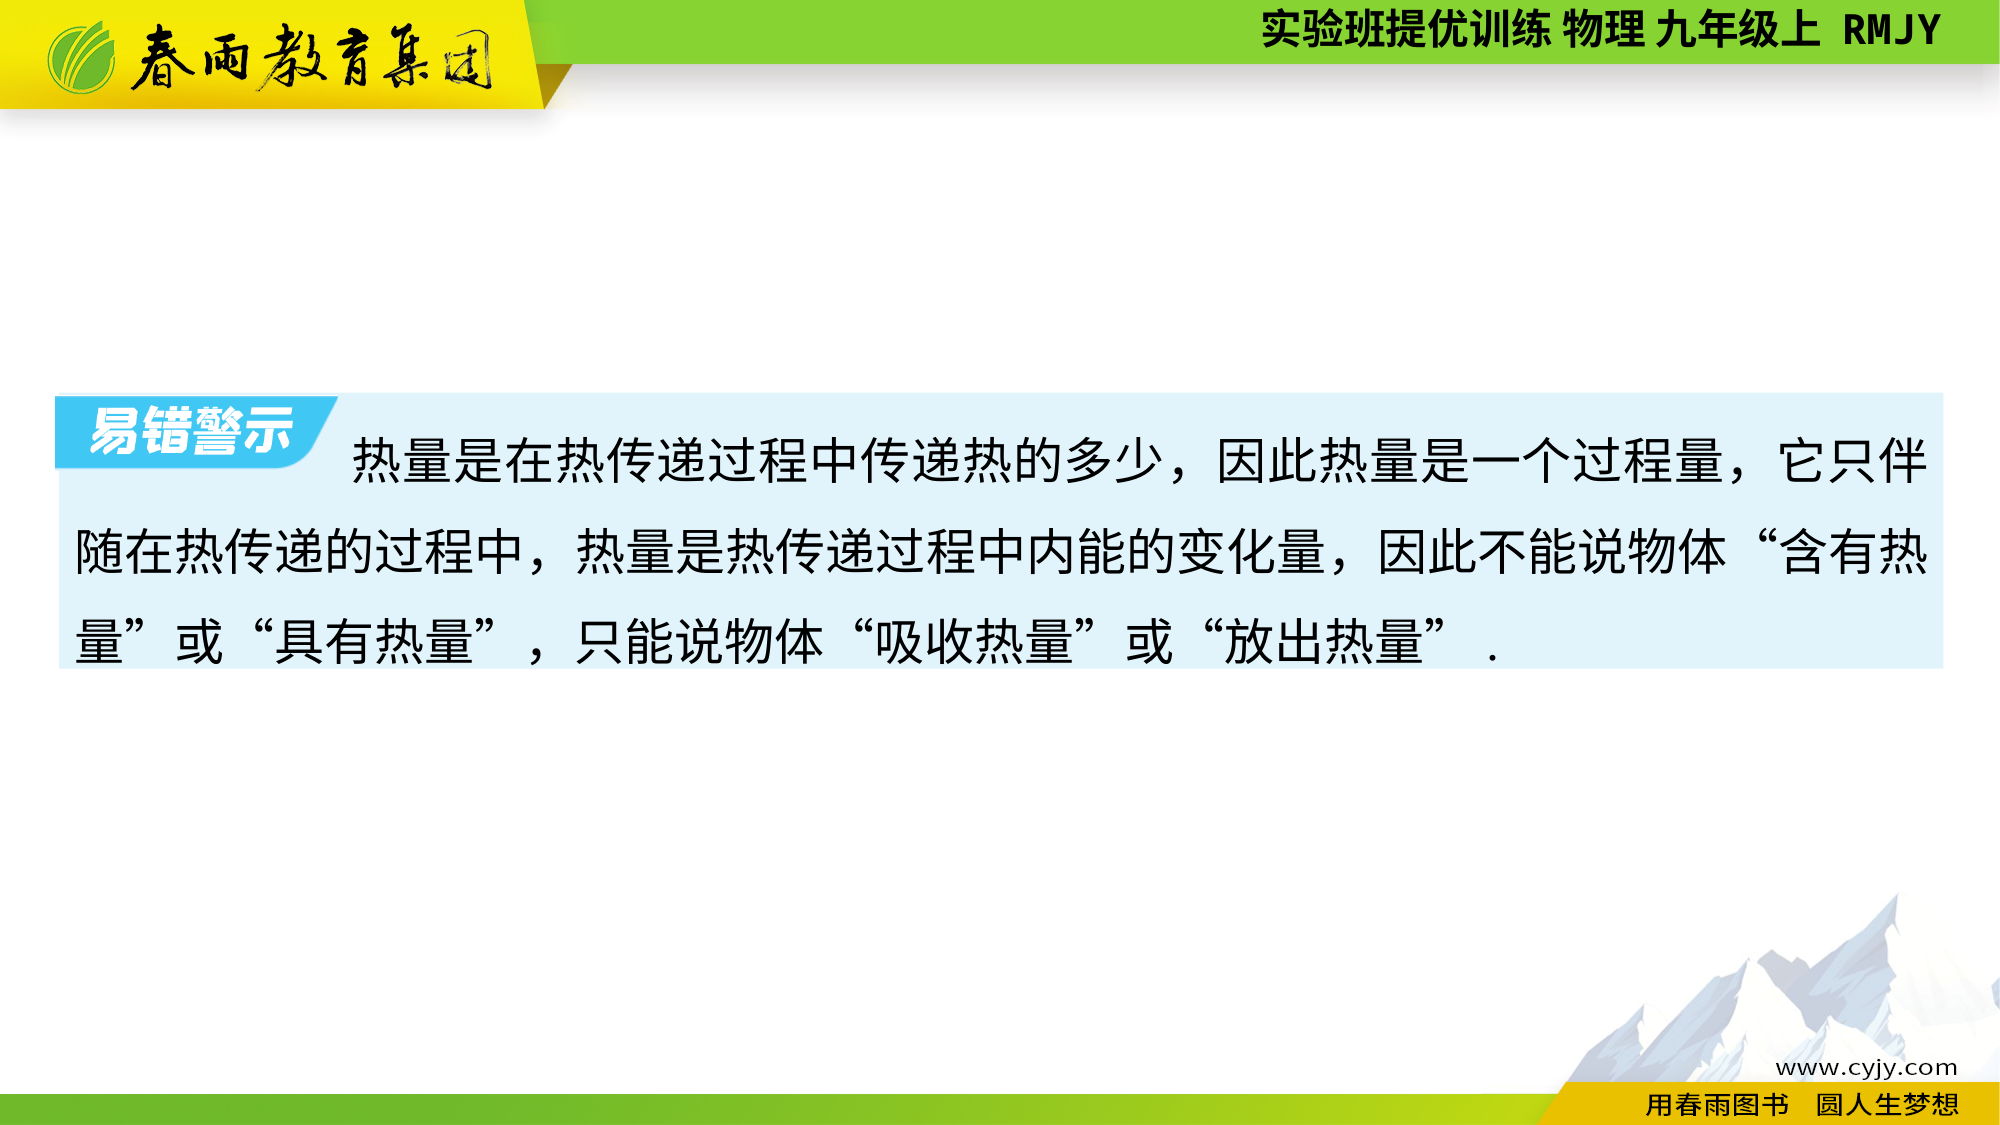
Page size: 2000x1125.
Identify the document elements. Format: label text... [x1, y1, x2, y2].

list 热量是在热传递过程中传递热的多少，因此热量是一个过程量，它只伴随在热传递的过程中，热量是热传递过程中内能的变化量，因此不能说物体“含有热量”或“具有热量”，只能说物体“吸收热量”或“放出热量”. [59, 392, 1944, 669]
picture [0, 0, 2000, 1125]
